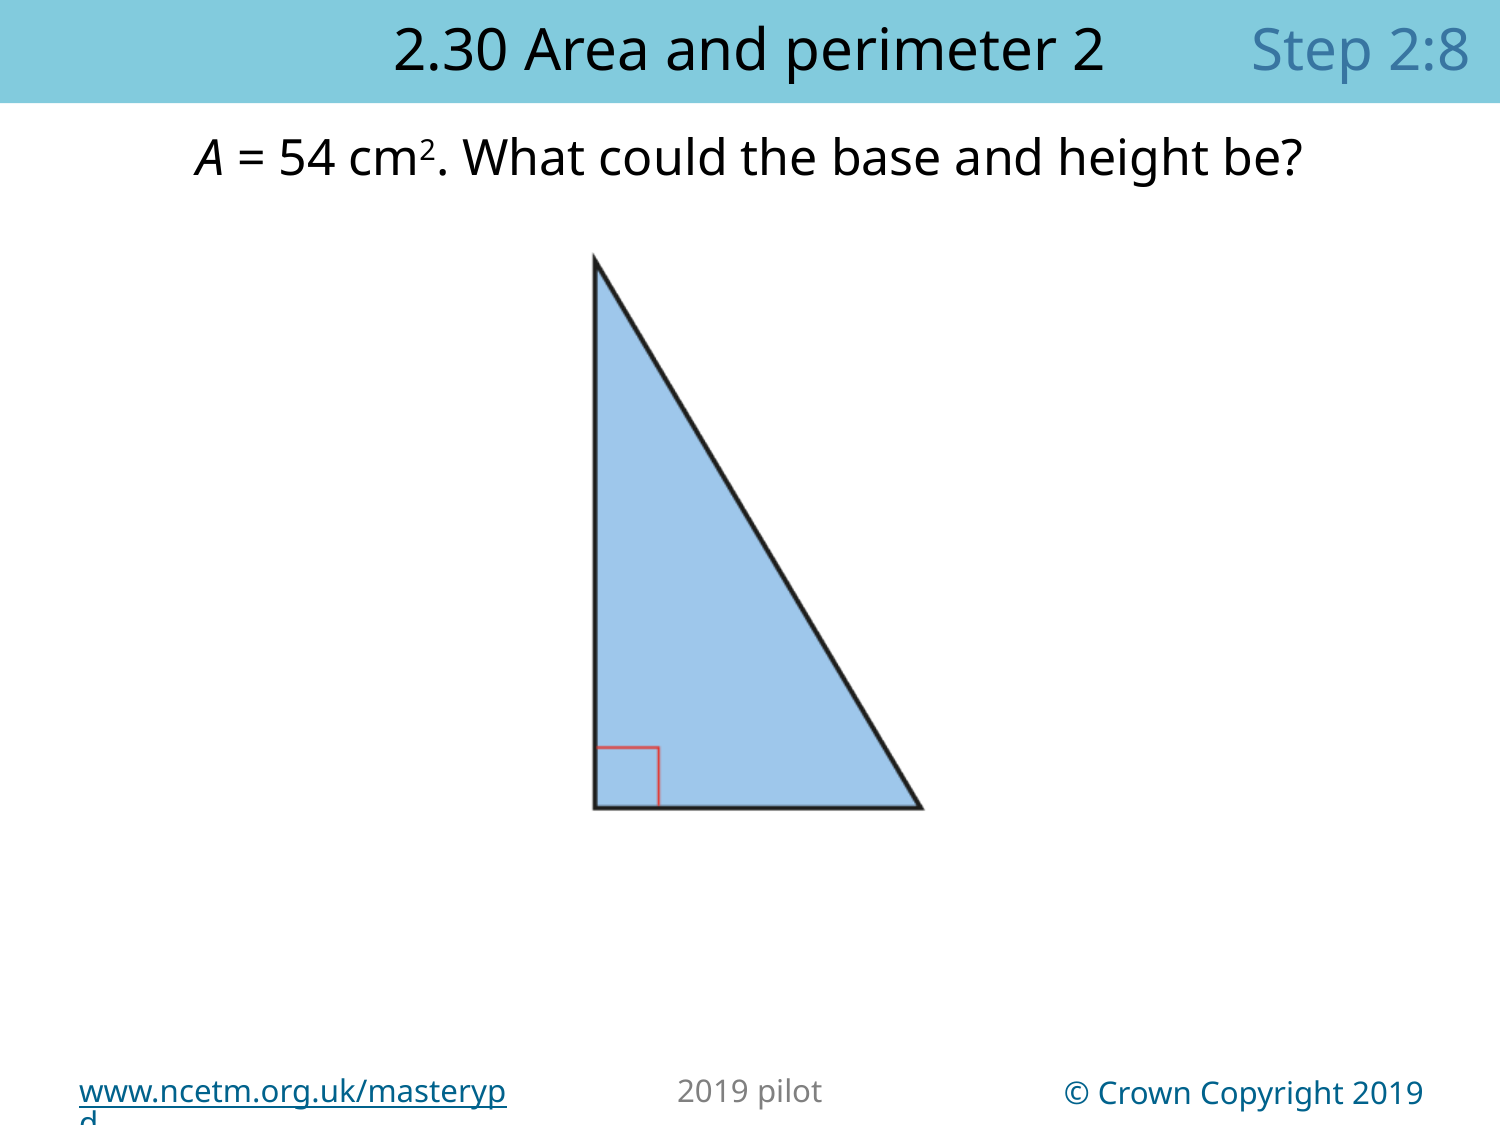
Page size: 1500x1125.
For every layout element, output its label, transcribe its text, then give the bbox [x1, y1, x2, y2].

picture [101, 252, 1399, 873]
list Step 2:8 [0, 0, 1500, 104]
text_box A = 54 cm2. What could the base and height be? [45, 118, 1455, 193]
